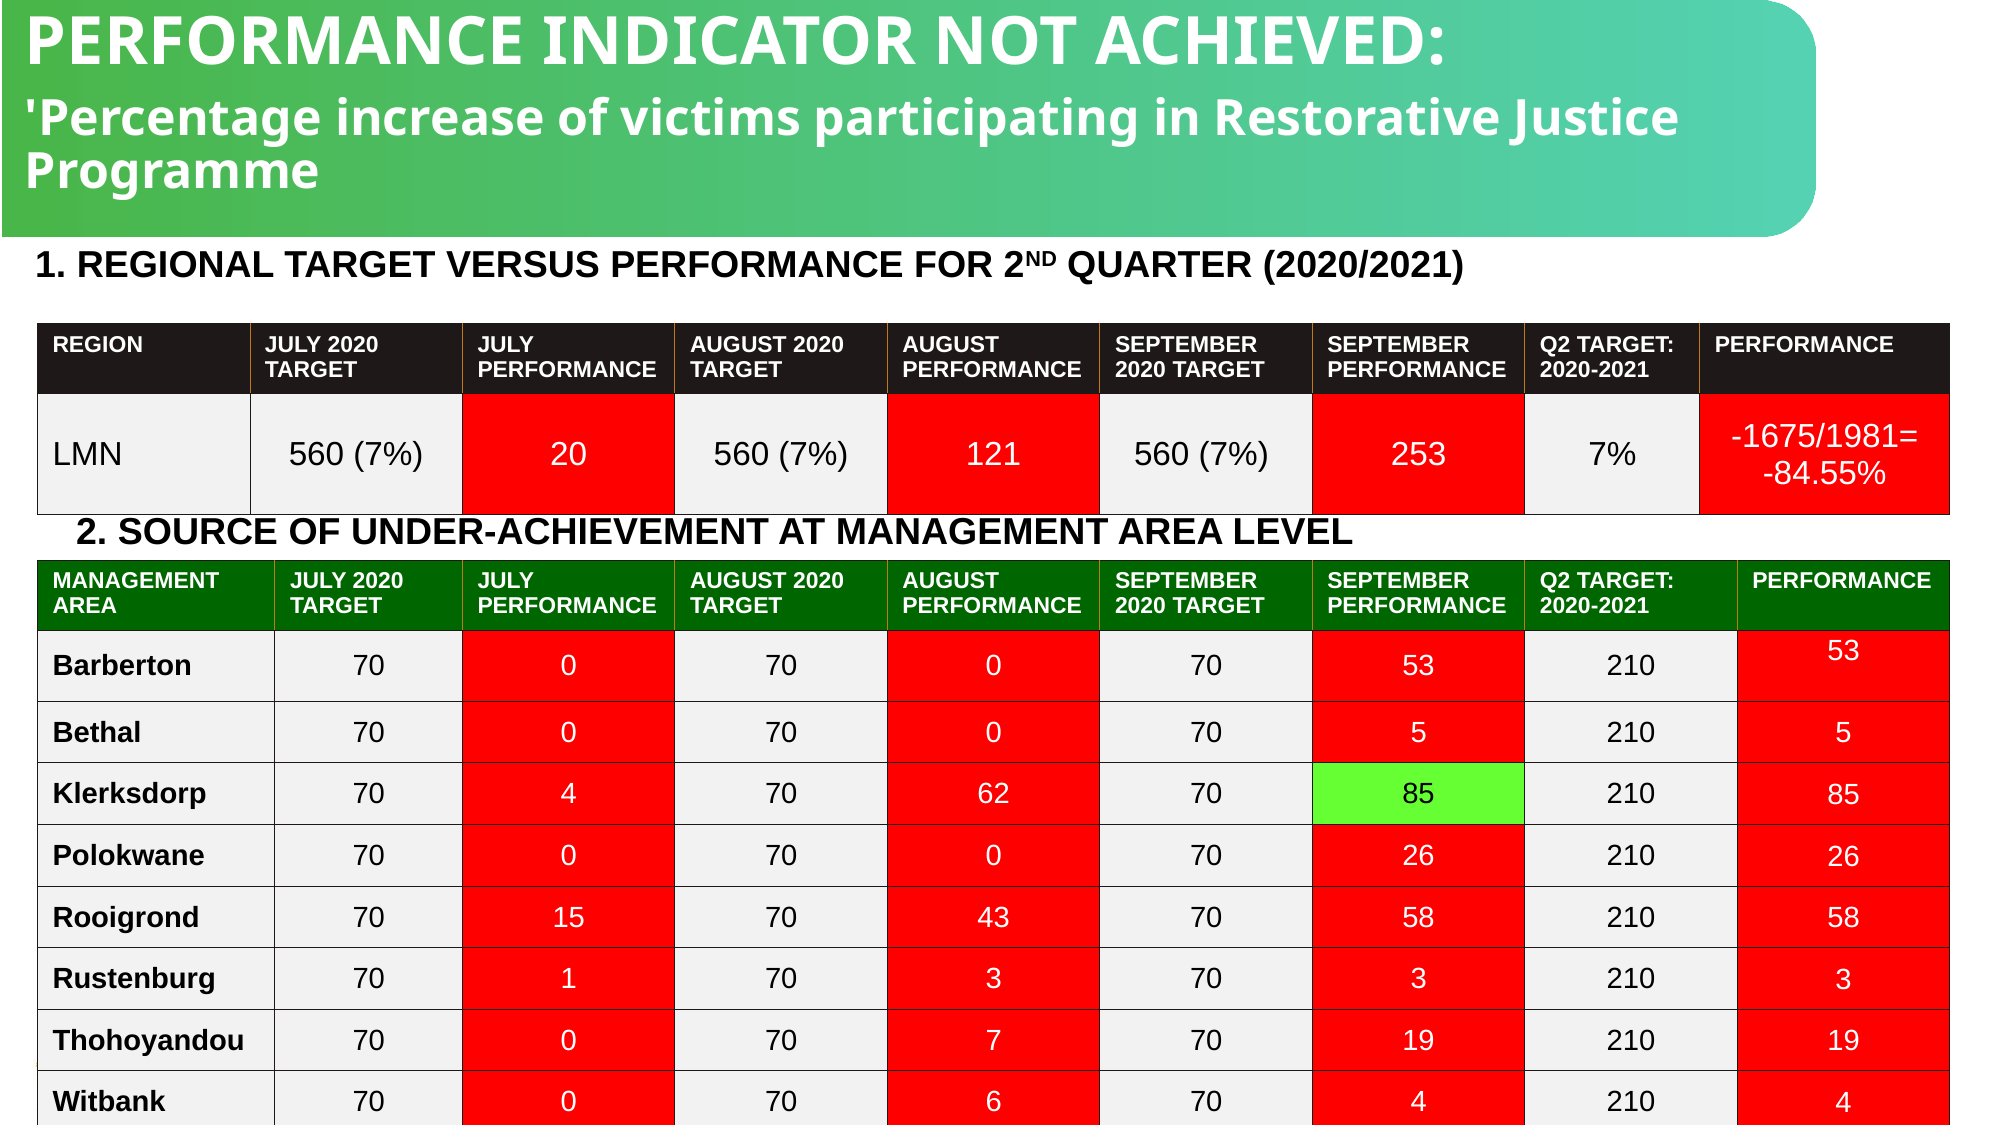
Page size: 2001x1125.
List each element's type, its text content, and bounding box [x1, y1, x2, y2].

text_box 2. SOURCE OF UNDER-ACHIEVEMENT AT MANAGEMENT AREA LEVEL [8, 499, 1509, 560]
table_header Q2 TARGET: 2020-2021 [1525, 561, 1737, 630]
table_cell 0 [463, 1071, 674, 1125]
table_cell 70 [275, 631, 462, 701]
table_cell 43 [888, 887, 1099, 947]
table_cell Polokwane [38, 825, 274, 886]
table_cell 70 [1100, 1010, 1312, 1070]
table_cell 70 [1100, 1071, 1312, 1125]
table_header SEPTEMBER PERFORMANCE [1313, 324, 1524, 393]
table_cell Rooigrond [38, 887, 274, 947]
table_cell 53 [1313, 631, 1524, 701]
table_header REGION [38, 324, 250, 393]
table_header JULY 2020 TARGET [251, 324, 462, 393]
table_cell 4 [463, 763, 674, 824]
table_cell 0 [888, 702, 1099, 762]
table_cell 3 [1313, 948, 1524, 1009]
table_cell 210 [1525, 763, 1737, 824]
table_header AUGUST PERFORMANCE [888, 324, 1099, 393]
table_cell 6 [888, 1071, 1099, 1125]
table_cell 0 [463, 825, 674, 886]
table_cell 210 [1525, 1071, 1737, 1125]
table_cell 70 [675, 887, 887, 947]
table_cell 70 [675, 948, 887, 1009]
table_cell 70 [675, 1071, 887, 1125]
table_cell 4 [1313, 1071, 1524, 1125]
table_cell 3 [1738, 948, 1949, 1009]
table_cell 70 [275, 825, 462, 886]
table_header JULY PERFORMANCE [463, 324, 674, 393]
table_cell 70 [1100, 887, 1312, 947]
table_cell 70 [275, 887, 462, 947]
table_header SEPTEMBER PERFORMANCE [1313, 561, 1524, 630]
table_header AUGUST 2020 TARGET [675, 324, 887, 393]
table_cell 19 [1313, 1010, 1524, 1070]
table_cell 70 [275, 1010, 462, 1070]
table_cell 70 [275, 1071, 462, 1125]
table_header AUGUST 2020 TARGET [675, 561, 887, 630]
table_cell 15 [463, 887, 674, 947]
table_cell 210 [1525, 948, 1737, 1009]
table_header SEPTEMBER 2020 TARGET [1100, 561, 1312, 630]
table_cell 121 [888, 394, 1099, 514]
table_cell 70 [1100, 825, 1312, 886]
table_header MANAGEMENT AREA [38, 561, 274, 630]
table_cell 70 [675, 763, 887, 824]
table_cell LMN [38, 394, 250, 514]
table_cell 560 (7%) [1100, 394, 1312, 514]
table_header PERFORMANCE [1738, 561, 1949, 630]
table_cell Bethal [38, 702, 274, 762]
table_header AUGUST PERFORMANCE [888, 561, 1099, 630]
table_header PERFORMANCE [1700, 324, 1949, 393]
table_cell 7% [1525, 394, 1699, 514]
table_cell 53 [1738, 631, 1949, 701]
table_cell 19 [1738, 1010, 1949, 1070]
table_header Q2 TARGET: 2020-2021 [1525, 324, 1699, 393]
table_cell Witbank [38, 1071, 274, 1125]
table_cell 58 [1738, 887, 1949, 947]
table_cell 210 [1525, 702, 1737, 762]
table_cell 0 [463, 1010, 674, 1070]
table_cell Thohoyandou [38, 1010, 274, 1070]
table_header SEPTEMBER 2020 TARGET [1100, 324, 1312, 393]
table_cell 0 [463, 702, 674, 762]
table_cell Rustenburg [38, 948, 274, 1009]
table_cell 5 [1313, 702, 1524, 762]
table_cell 85 [1738, 763, 1949, 824]
table_cell 1 [463, 948, 674, 1009]
text_box [2, 0, 1816, 237]
table_cell 70 [675, 1010, 887, 1070]
picture [33, 1049, 37, 1123]
table_cell 62 [888, 763, 1099, 824]
table_cell 70 [1100, 763, 1312, 824]
table_header JULY PERFORMANCE [463, 561, 674, 630]
table_cell 4 [1738, 1071, 1949, 1125]
table_cell Barberton [38, 631, 274, 701]
table_cell Klerksdorp [38, 763, 274, 824]
table_cell 26 [1313, 825, 1524, 886]
table_header JULY 2020 TARGET [275, 561, 462, 630]
table_cell -1675/1981= -84.55% [1700, 394, 1949, 514]
table_cell 70 [675, 631, 887, 701]
table_cell 3 [888, 948, 1099, 1009]
text_box PERFORMANCE INDICATOR NOT ACHIEVED: 'Percentage increase of victims participating in Restorative Justice Programme [10, 0, 1808, 86]
table_cell 70 [275, 702, 462, 762]
table_cell 210 [1525, 1010, 1737, 1070]
table_cell 26 [1738, 825, 1949, 886]
table_cell 20 [463, 394, 674, 514]
table_cell 70 [675, 825, 887, 886]
table_cell 253 [1313, 394, 1524, 514]
table_cell 210 [1525, 887, 1737, 947]
text_box 1. REGIONAL TARGET VERSUS PERFORMANCE FOR 2ND QUARTER (2020/2021) [20, 232, 1486, 293]
table_cell 70 [1100, 702, 1312, 762]
table_cell 70 [1100, 948, 1312, 1009]
table_cell 210 [1525, 631, 1737, 701]
table_cell 0 [463, 631, 674, 701]
table_cell 560 (7%) [251, 394, 462, 514]
table_cell 70 [275, 763, 462, 824]
table_cell 70 [275, 948, 462, 1009]
table_cell 70 [675, 702, 887, 762]
table_cell 560 (7%) [675, 394, 887, 514]
table_cell 0 [888, 825, 1099, 886]
table_cell 5 [1738, 702, 1949, 762]
table_cell 210 [1525, 825, 1737, 886]
table_cell 0 [888, 631, 1099, 701]
table_cell 85 [1313, 763, 1524, 824]
table_cell 58 [1313, 887, 1524, 947]
table_cell 7 [888, 1010, 1099, 1070]
table_cell 70 [1100, 631, 1312, 701]
